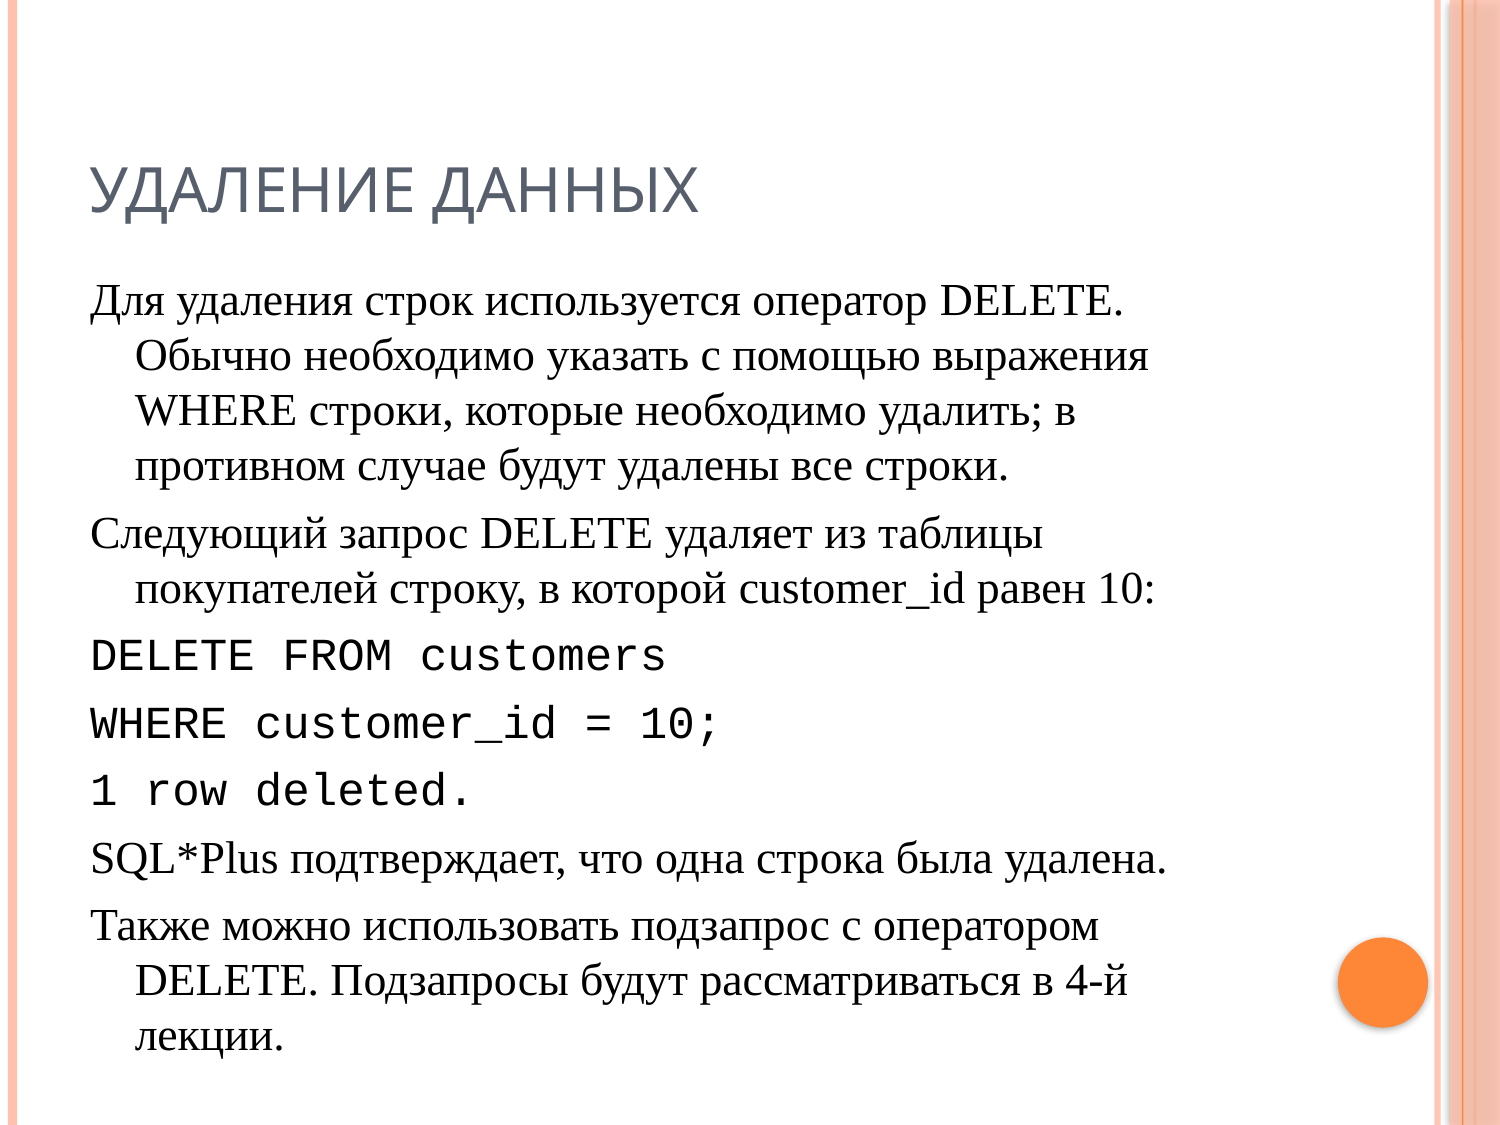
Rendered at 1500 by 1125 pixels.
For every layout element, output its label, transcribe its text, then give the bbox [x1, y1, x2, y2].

title Удаление данных [75, 45, 1300, 233]
list Для удаления строк используется оператор DELETE. Обычно необходимо указать с помощью выражения WHERE строки, которые необходимо удалить; в противном случае будут удалены все строки. Следующий запрос DELETE удаляет из таблицы покупателей строку, в которой customer_id равен 10: DELETE FROM customers WHERE customer_id = 10; 1 row deleted. SQL*Plus подтверждает, что одна строка была удалена. Также можно использовать подзапрос с оператором DELETE. Подзапросы будут рассматриваться в 4-й лекции. [75, 262, 1300, 1062]
